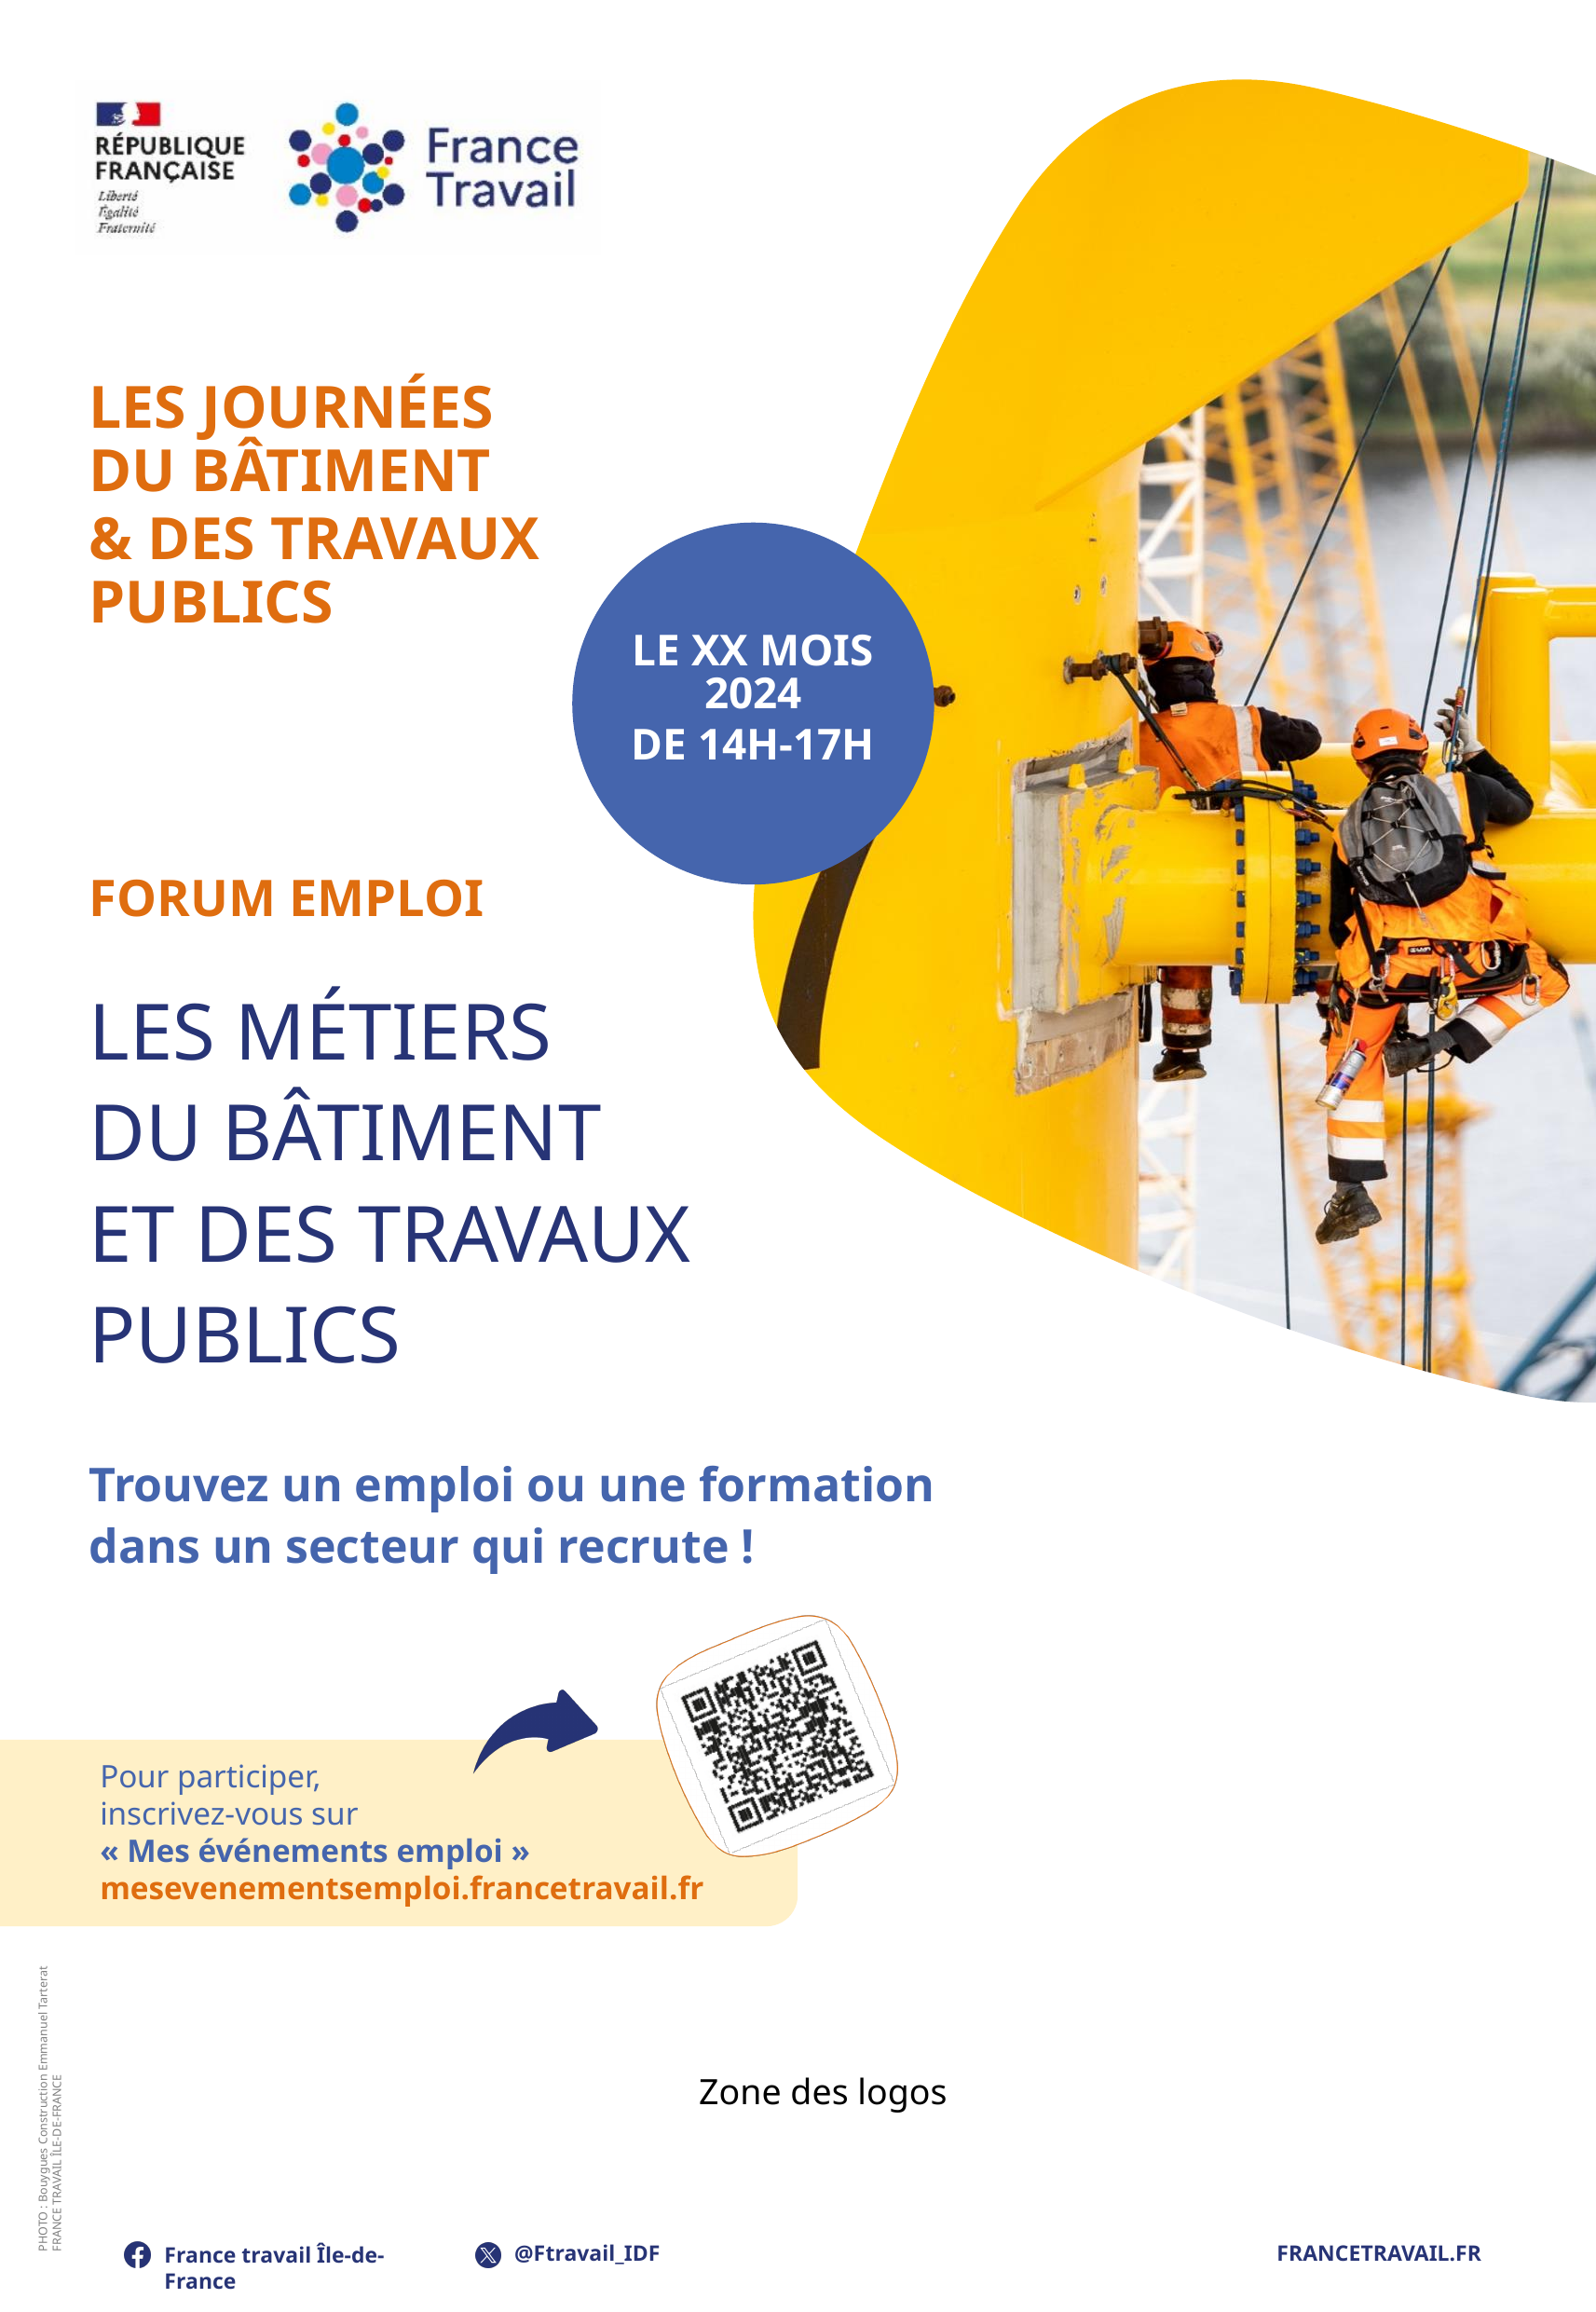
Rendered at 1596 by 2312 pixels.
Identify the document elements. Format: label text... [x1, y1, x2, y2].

picture [474, 2241, 501, 2268]
text_box Les métiers du BÂTIMENT ET DES TRAVAUX PUBLICS [75, 967, 1267, 1386]
text_box francetravail.fr [1262, 2232, 1522, 2272]
picture [75, 80, 601, 256]
text_box Les journées du bâtiment & des travaux publics [75, 371, 1011, 685]
text_box @Ftravail_IDF [500, 2232, 701, 2272]
picture [124, 2241, 152, 2269]
text_box Trouvez un emploi ou une formation dans un secteur qui recrute ! [75, 1443, 1230, 1580]
picture [607, 1566, 947, 1906]
picture [465, 1675, 602, 1816]
text_box Le xx mois 2024 De 14h-17h [506, 685, 1001, 776]
text_box [0, 1738, 794, 1928]
text_box Forum emploi [75, 859, 954, 934]
text_box [585, 776, 921, 859]
text_box Pour participer, inscrivez-vous sur « Mes événements emploi » mesevenementsemploi.francetravail.fr [86, 1750, 948, 1913]
text_box [754, 79, 1596, 1403]
text_box France travail Île-de-France [150, 2235, 465, 2301]
text_box Zone des logos [123, 2037, 1523, 2143]
